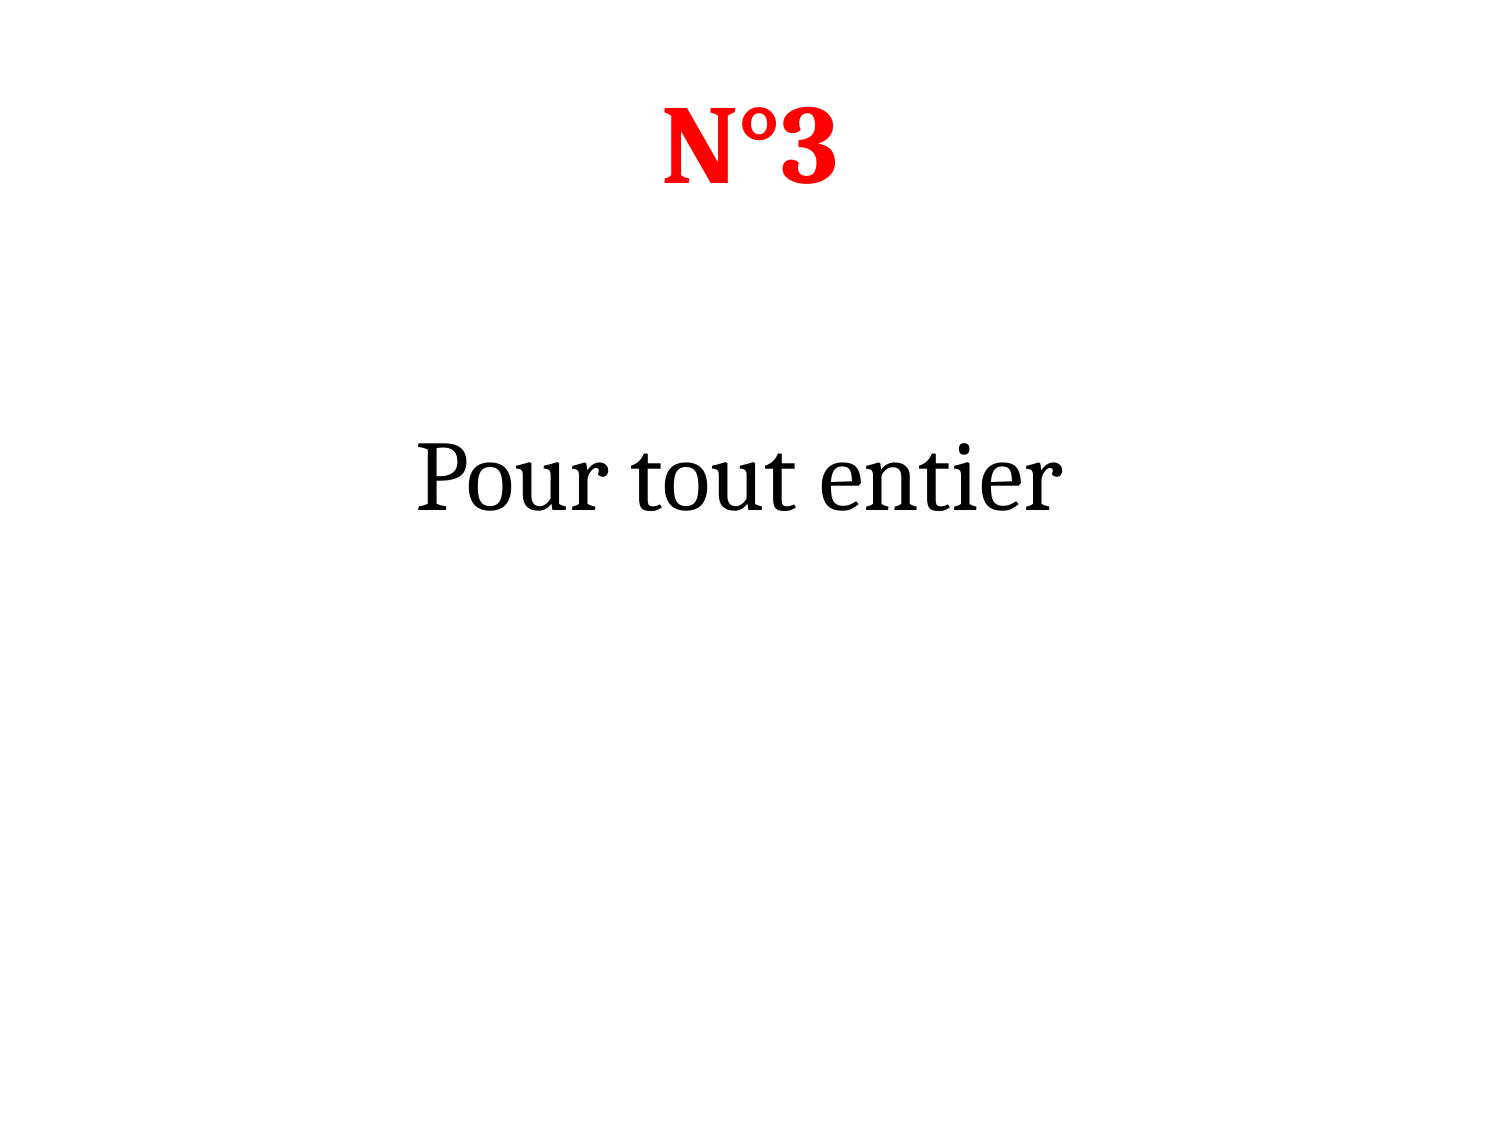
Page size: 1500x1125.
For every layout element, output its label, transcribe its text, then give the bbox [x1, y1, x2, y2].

text_box N°3 [0, 63, 1500, 214]
